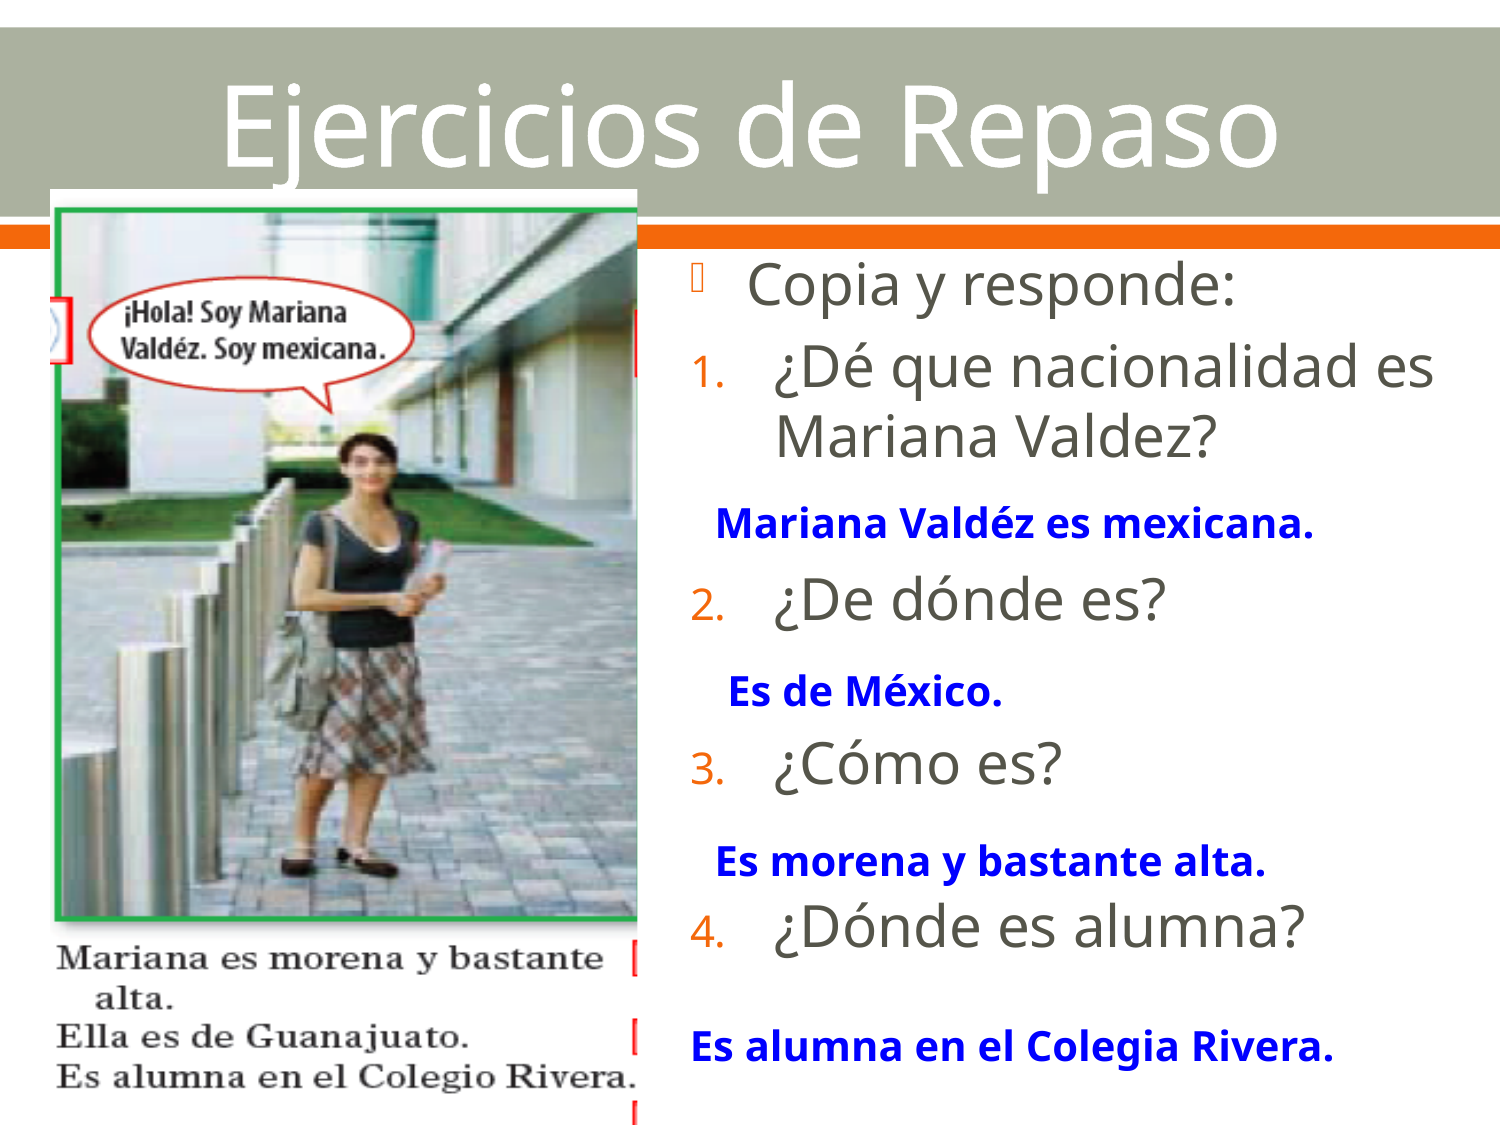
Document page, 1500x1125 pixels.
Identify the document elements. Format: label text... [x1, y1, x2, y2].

text_box Es morena y bastante alta. [699, 826, 1463, 892]
text_box Es de México. [712, 657, 1363, 723]
text_box Mariana Valdéz es mexicana. [699, 489, 1463, 555]
text_box Es alumna en el Colegia Rivera. [675, 1012, 1463, 1078]
list Copia y responde: ¿Dé que nacionalidad es Mariana Valdez? ¿De dónde es? ¿Cómo es? ¿Dónde es alumna? [675, 240, 1488, 1125]
picture [49, 188, 638, 1125]
title Ejercicios de Repaso [75, 29, 1425, 213]
